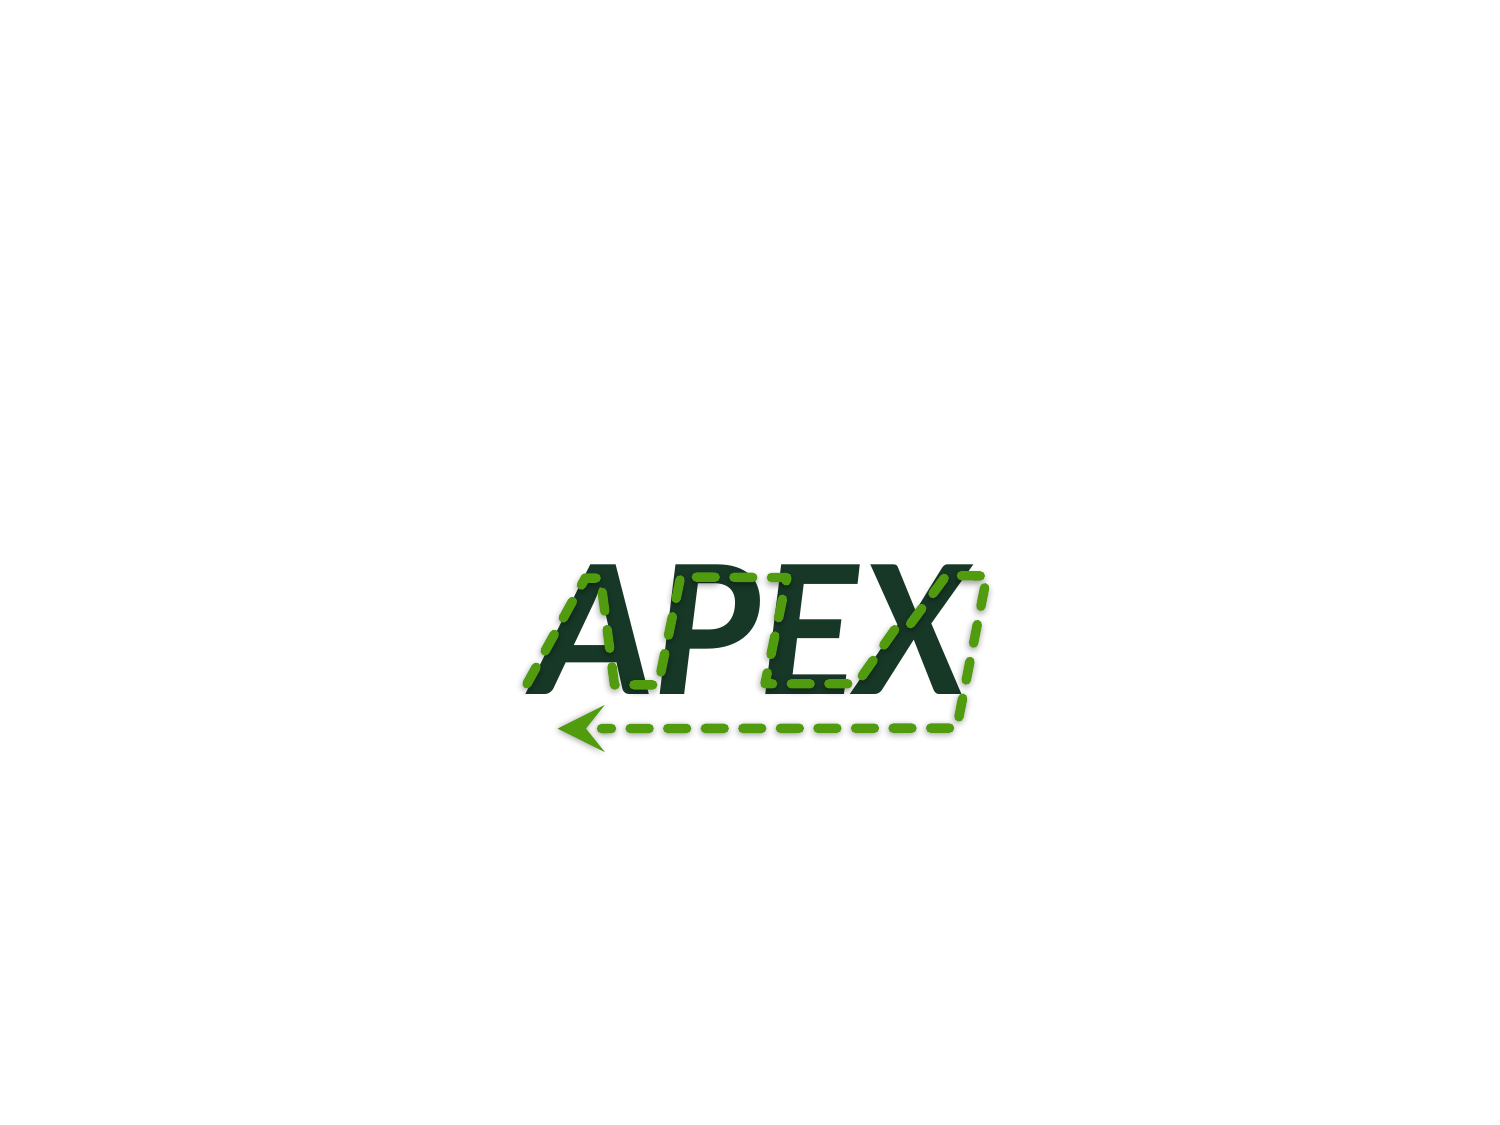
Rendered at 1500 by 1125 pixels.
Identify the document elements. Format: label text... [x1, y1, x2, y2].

text_box APEX [517, 486, 983, 742]
text_box [524, 573, 989, 740]
